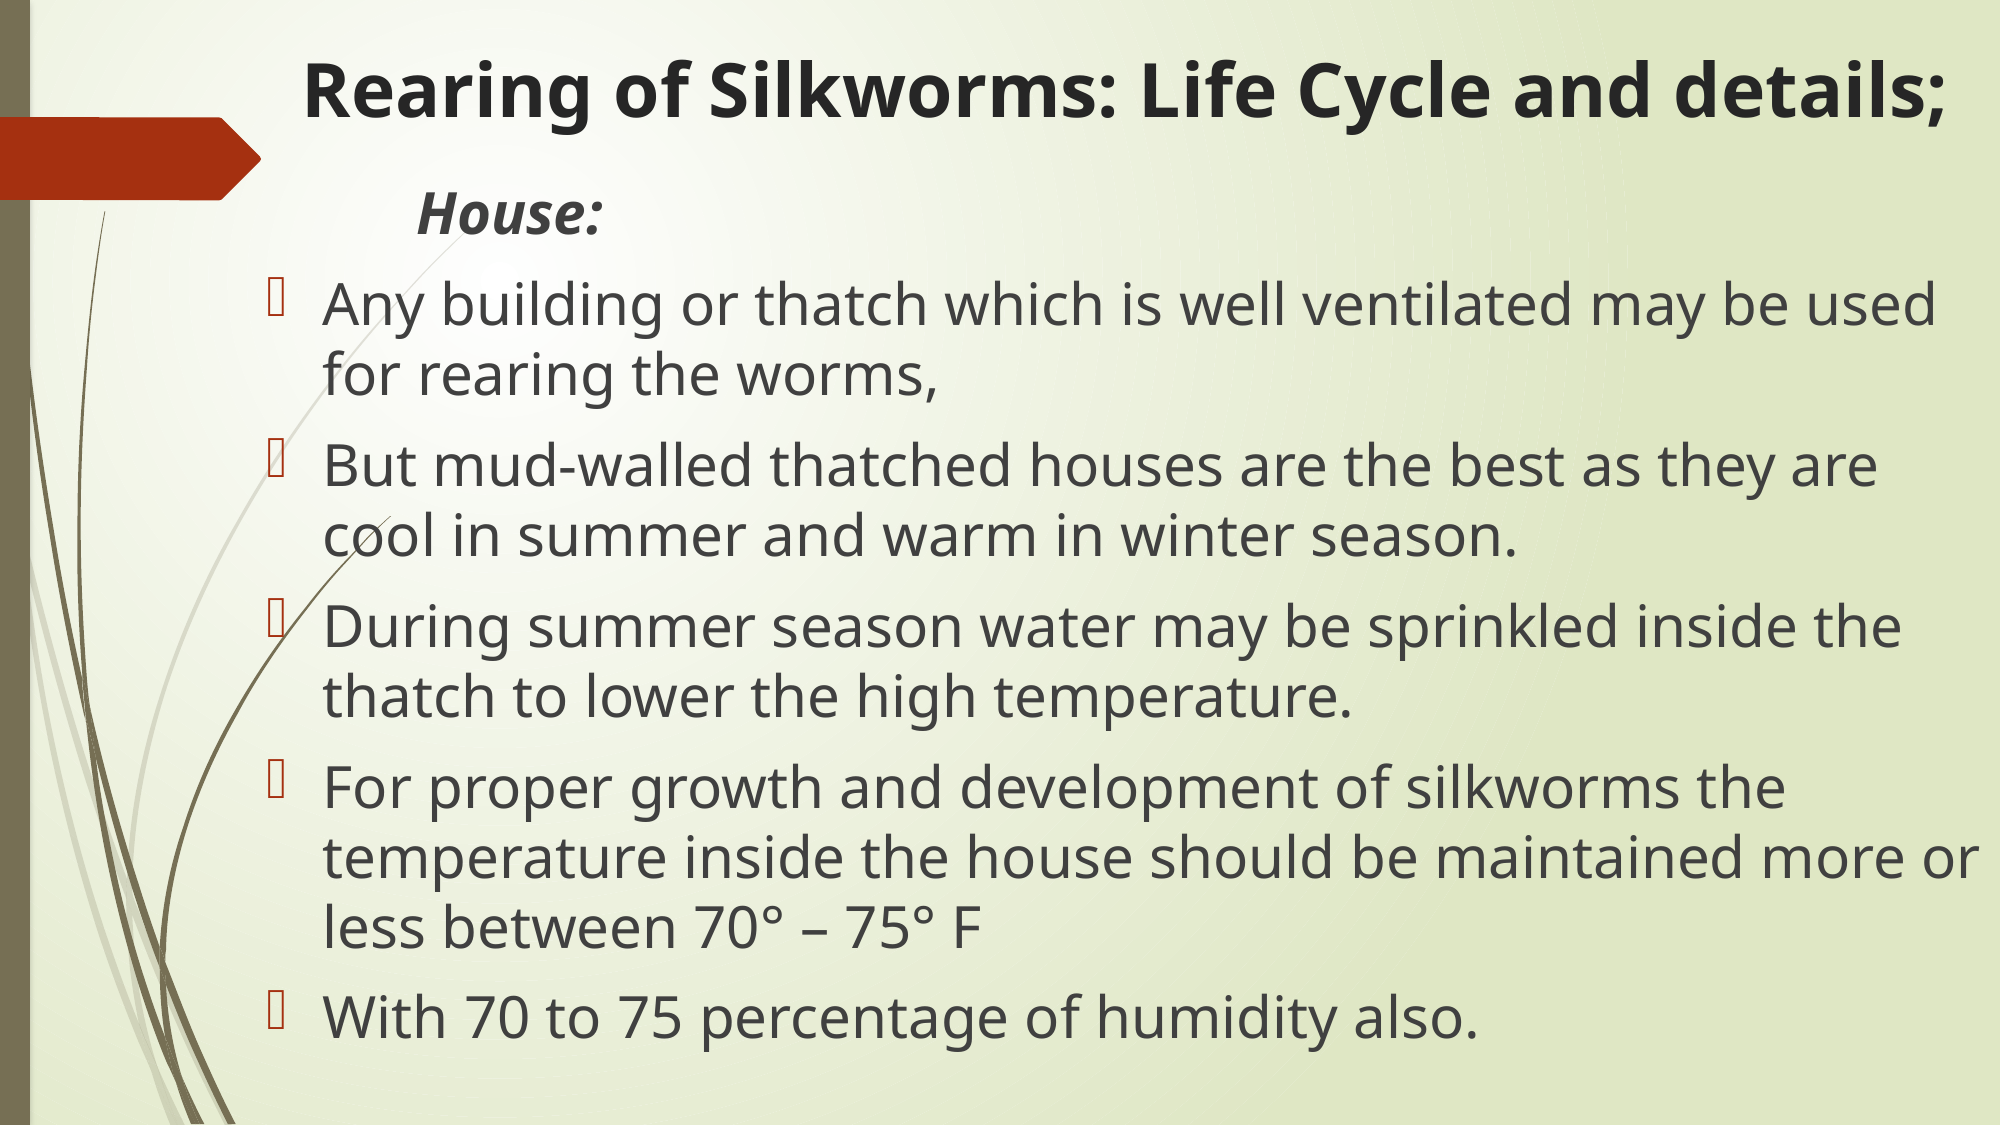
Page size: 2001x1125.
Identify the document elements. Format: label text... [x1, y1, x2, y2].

list House: Any building or thatch which is well ventilated may be used for rearing the worms, But mud-walled thatched houses are the best as they are cool in summer and warm in winter season. During summer season water may be sprinkled inside the thatch to lower the high temperature. For proper growth and development of silkworms the temperature inside the house should be maintained more or less between 70° – 75° F With 70 to 75 percentage of humidity also. [251, 169, 2000, 1125]
title Rearing of Silkworms: Life Cycle and details; [251, 34, 2000, 169]
